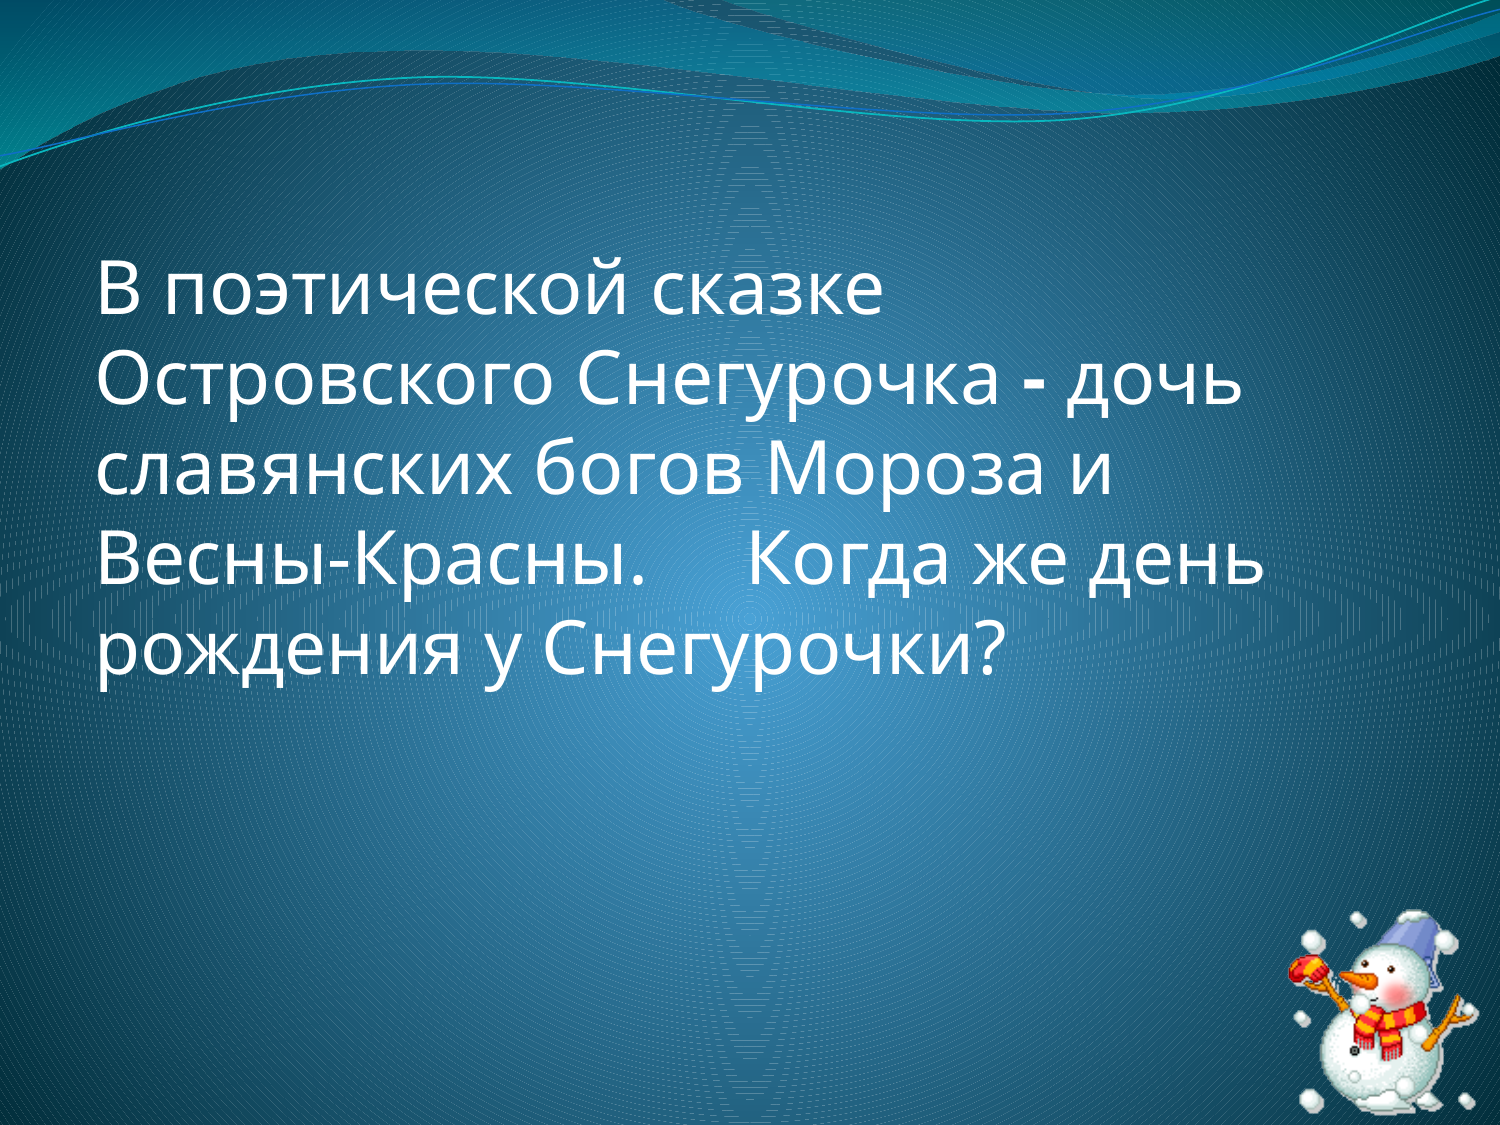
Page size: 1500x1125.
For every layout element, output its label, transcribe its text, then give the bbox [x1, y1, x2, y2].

picture [1257, 882, 1500, 1125]
list В поэтической сказке Островского Снегурочка - дочь славянских богов Мороза и Весны-Красны. Когда же день рождения у Снегурочки? [86, 231, 1362, 976]
